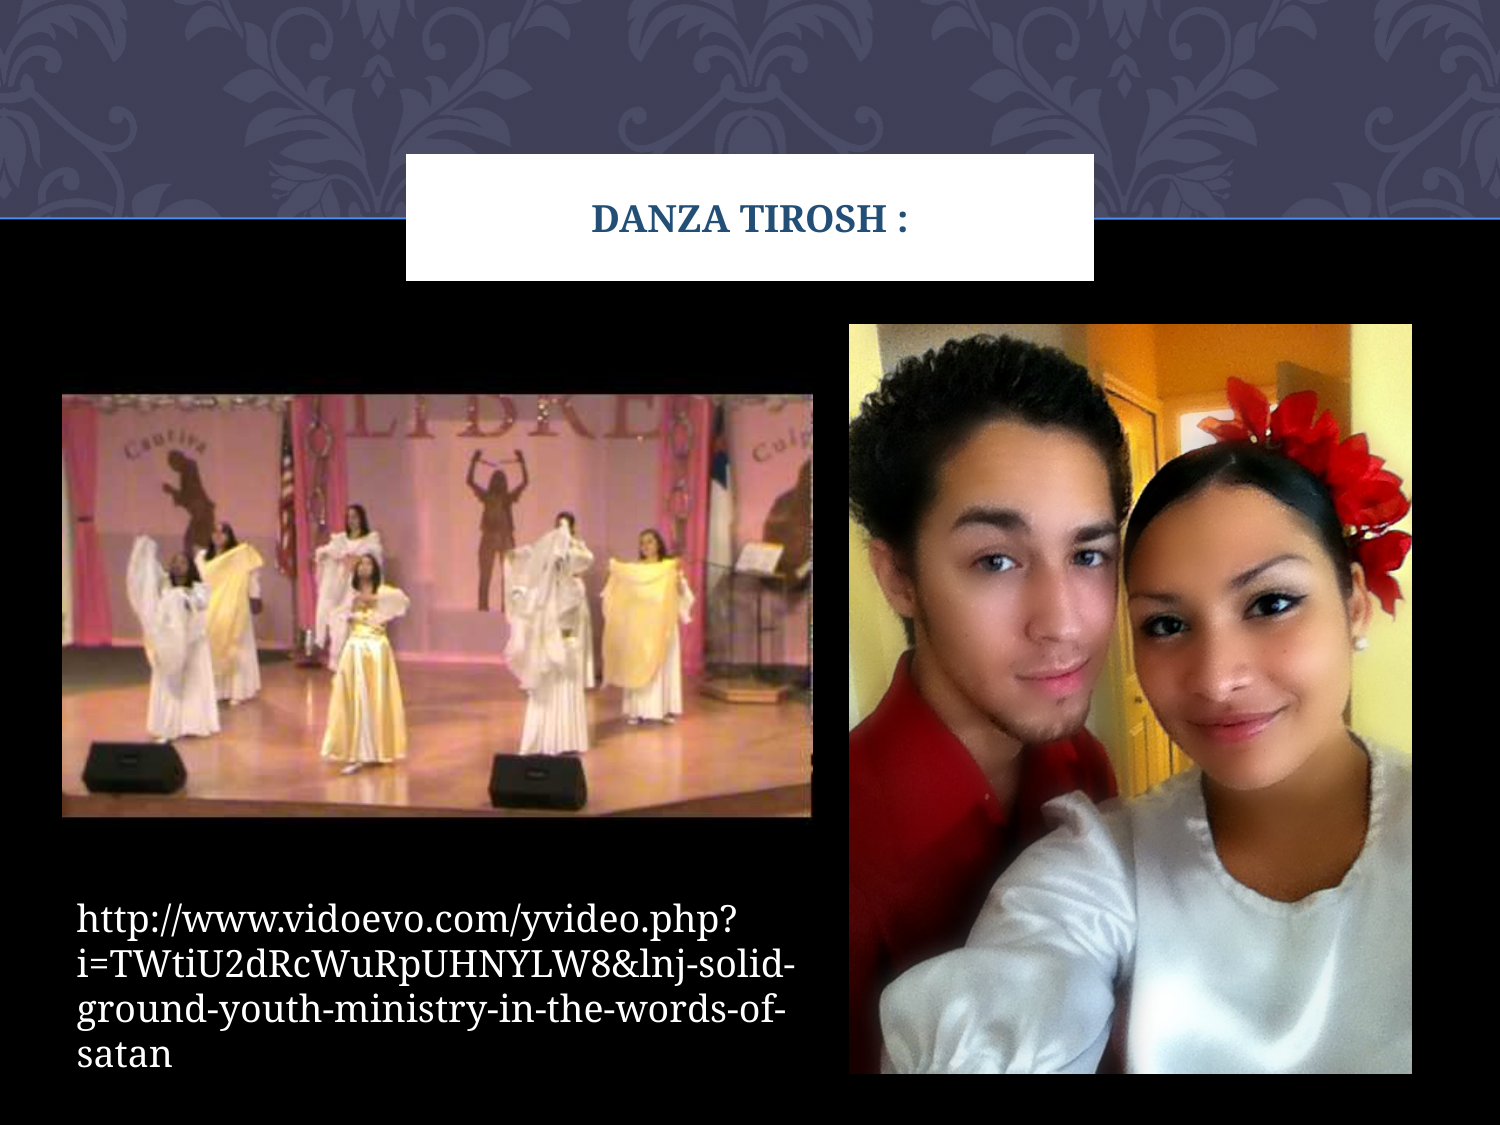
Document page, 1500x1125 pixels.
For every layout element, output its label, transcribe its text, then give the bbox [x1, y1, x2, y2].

picture [849, 324, 1412, 1074]
title Danza Tirosh : [406, 154, 1094, 281]
picture [62, 324, 813, 888]
text_box http://www.vidoevo.com/yvideo.php?i=TWtiU2dRcWuRpUHNYLW8&lnj-solid-ground-youth-ministry-in-the-words-of-satan [61, 897, 813, 1083]
